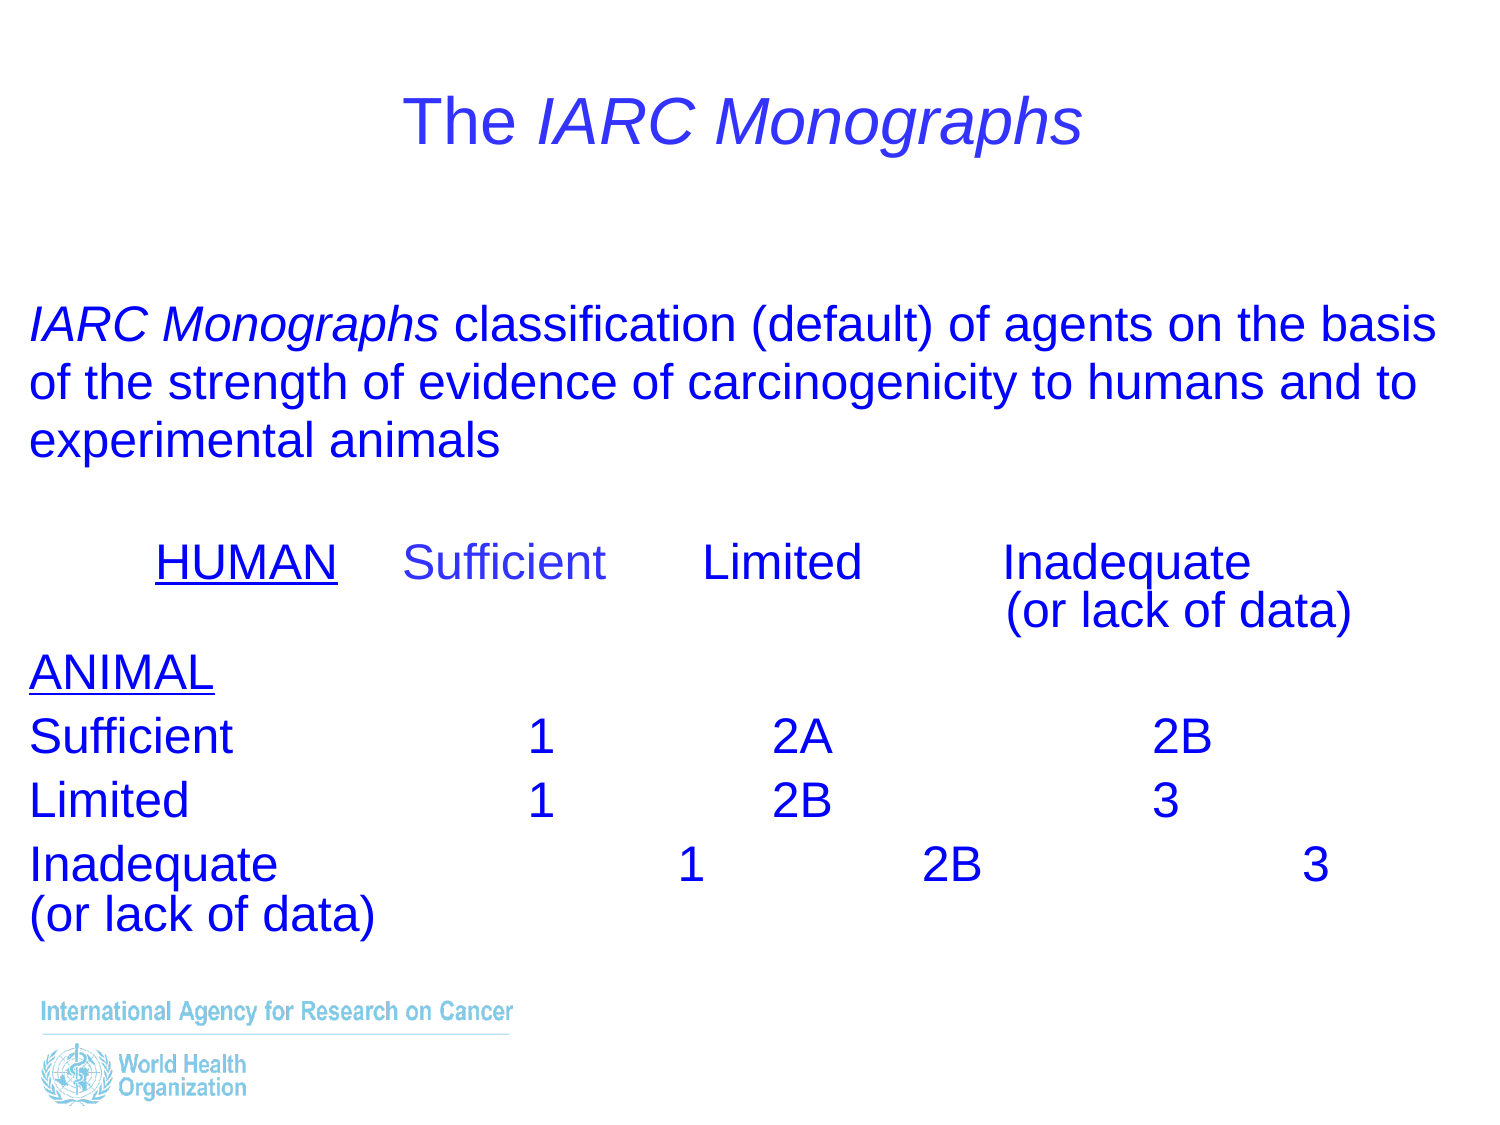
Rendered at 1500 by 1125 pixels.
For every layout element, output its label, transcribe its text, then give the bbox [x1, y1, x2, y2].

picture [41, 999, 513, 1106]
list IARC Monographs classification (default) of agents on the basis of the strength of evidence of carcinogenicity to humans and to experimental animals HUMAN Sufficient Limited Inadequate (or lack of data) ANIMAL Sufficient 1 2A 2B Limited 1 2B 3 Inadequate 1 2B 3 (or lack of data) [14, 225, 1485, 965]
title The IARC Monographs [95, 42, 1411, 193]
